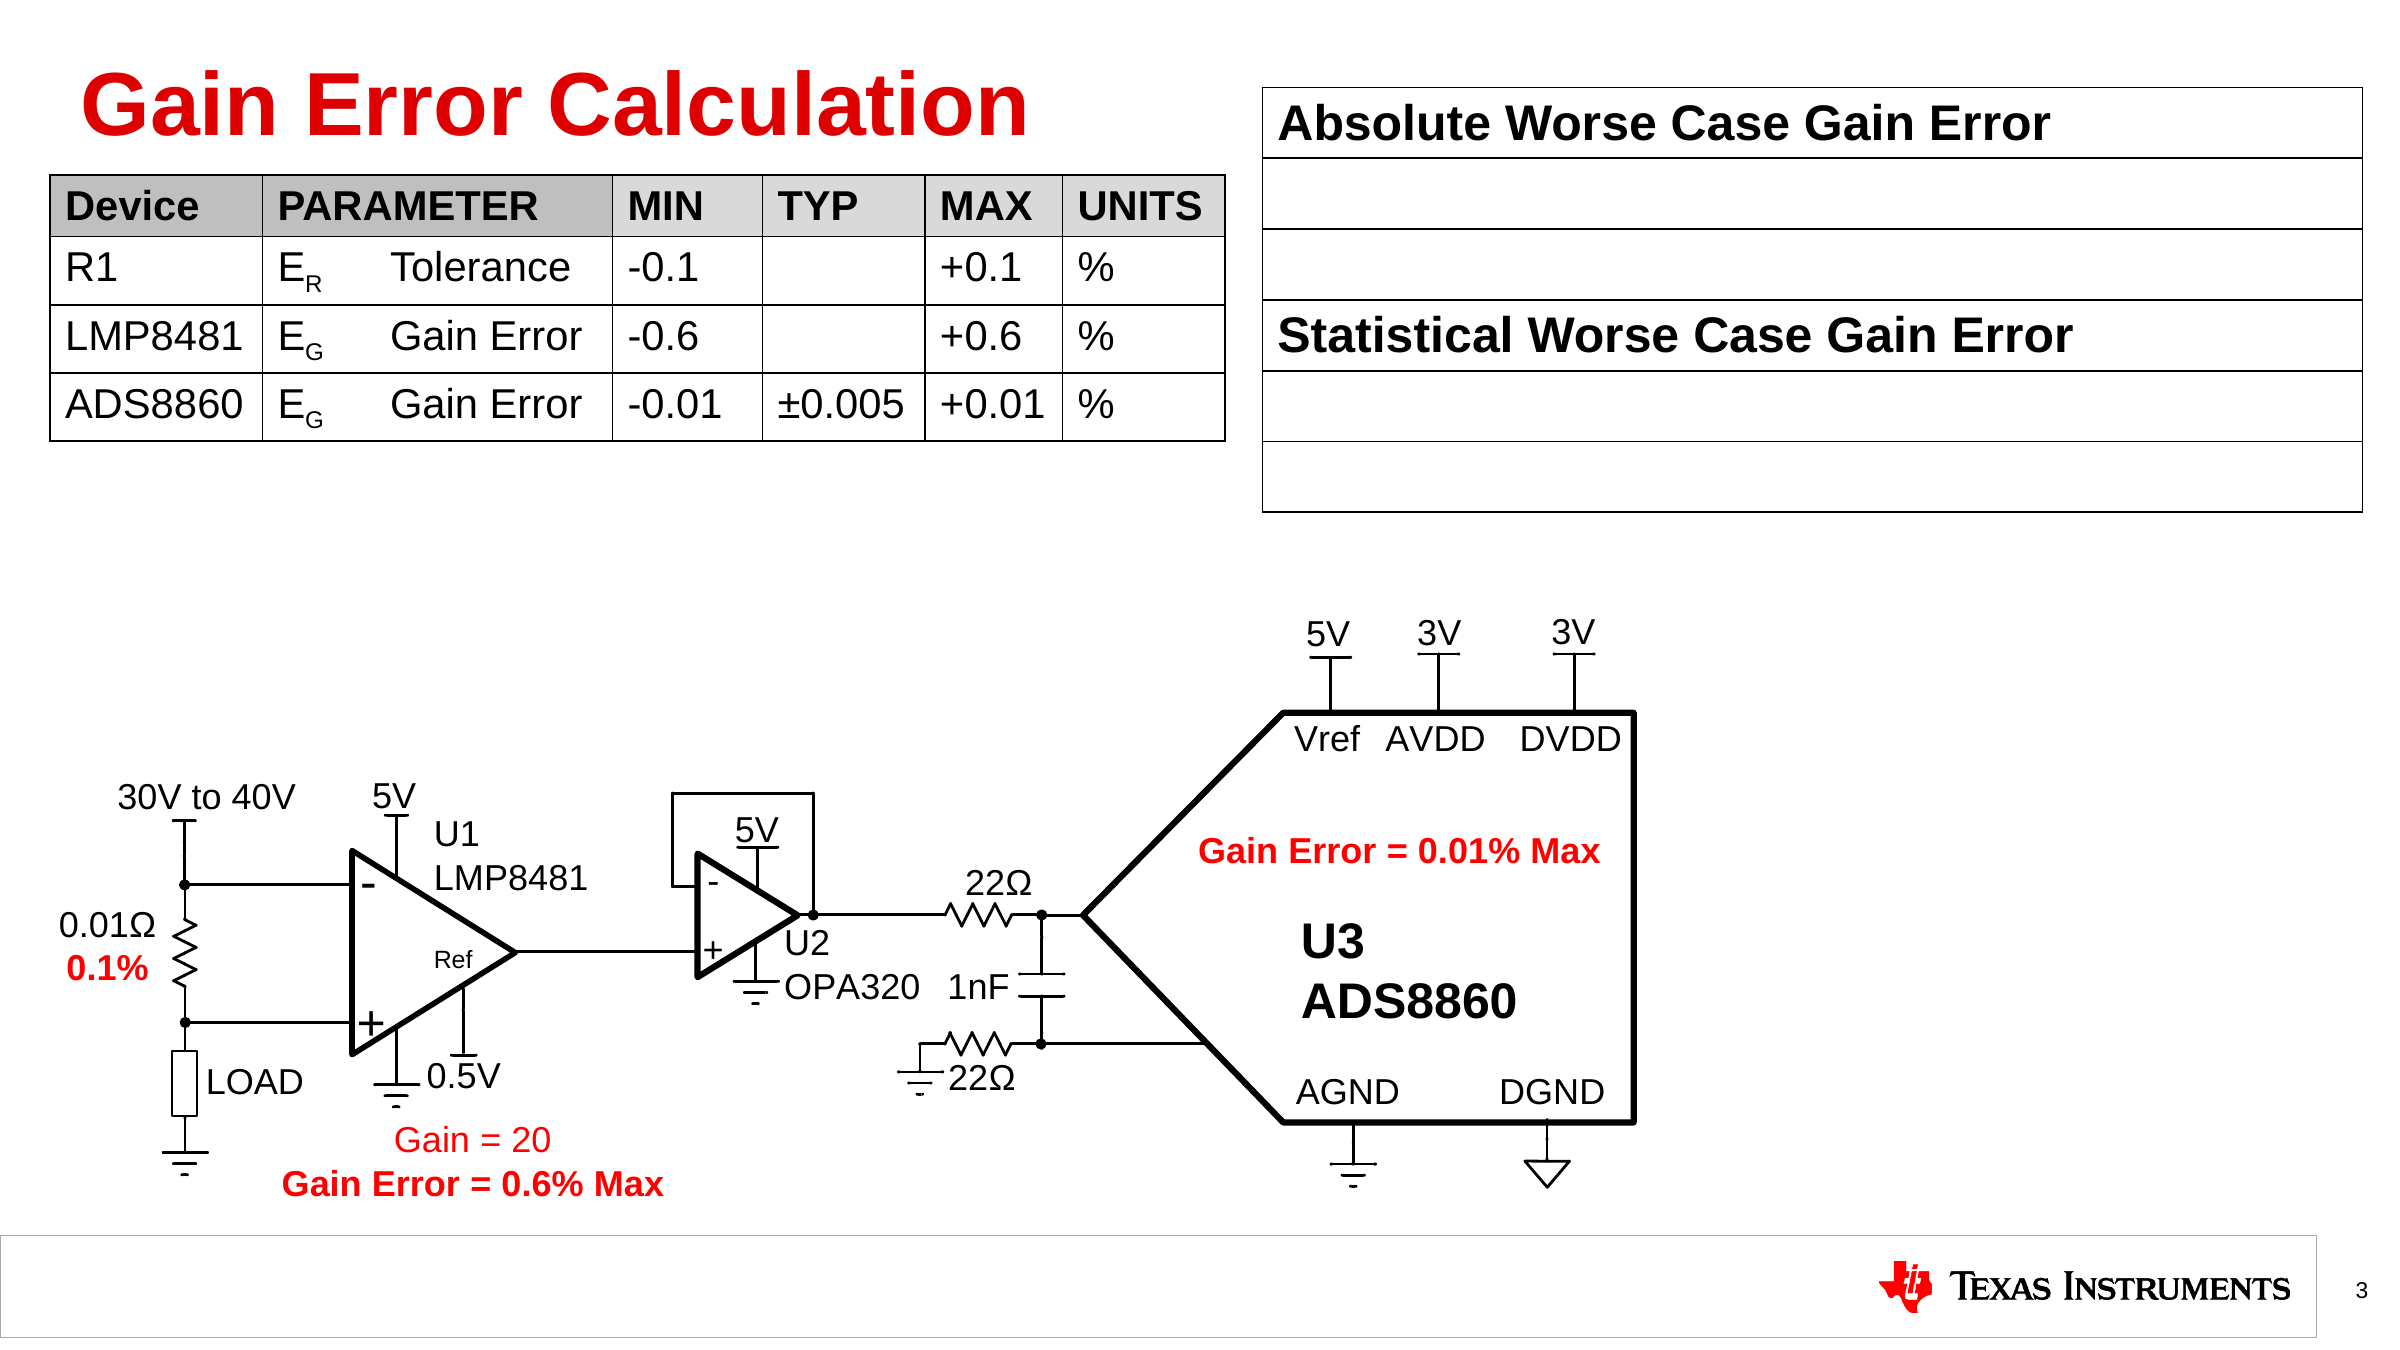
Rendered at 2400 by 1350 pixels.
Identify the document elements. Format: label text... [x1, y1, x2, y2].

table_cell +0.1 [926, 237, 1062, 304]
table_cell Gain Error [375, 374, 612, 440]
table_header UNITS [1063, 176, 1224, 236]
table_cell % [1063, 306, 1224, 372]
picture [1879, 1307, 2290, 1313]
table_cell [763, 306, 924, 372]
picture [1879, 1261, 2290, 1265]
table_cell LMP8481 [51, 306, 262, 372]
table_cell ADS8860 [51, 374, 262, 440]
title Gain Error Calculation [60, 27, 2282, 189]
table_cell -0.1 [613, 237, 762, 304]
table_header PARAMETER [263, 176, 612, 236]
table_cell +0.01 [926, 374, 1062, 440]
table_cell % [1063, 237, 1224, 304]
table_cell [763, 237, 924, 304]
table_cell EG [263, 374, 375, 440]
table_header Device [51, 176, 262, 236]
table_cell % [1063, 374, 1224, 440]
table_cell +0.6 [926, 306, 1062, 372]
table_header MAX [926, 176, 1062, 236]
table_header MIN [613, 176, 762, 236]
table_cell -0.6 [613, 306, 762, 372]
table_header TYP [763, 176, 924, 236]
table_cell ±0.005 [763, 374, 924, 440]
table_cell EG [263, 306, 375, 372]
table_cell -0.01 [613, 374, 762, 440]
table_cell R1 [51, 237, 262, 304]
table_cell Tolerance [375, 237, 612, 304]
table_cell Gain Error [375, 306, 612, 372]
table_cell ER [263, 237, 375, 304]
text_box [37, 599, 1644, 1226]
slide_number 3 [1828, 1265, 2389, 1307]
